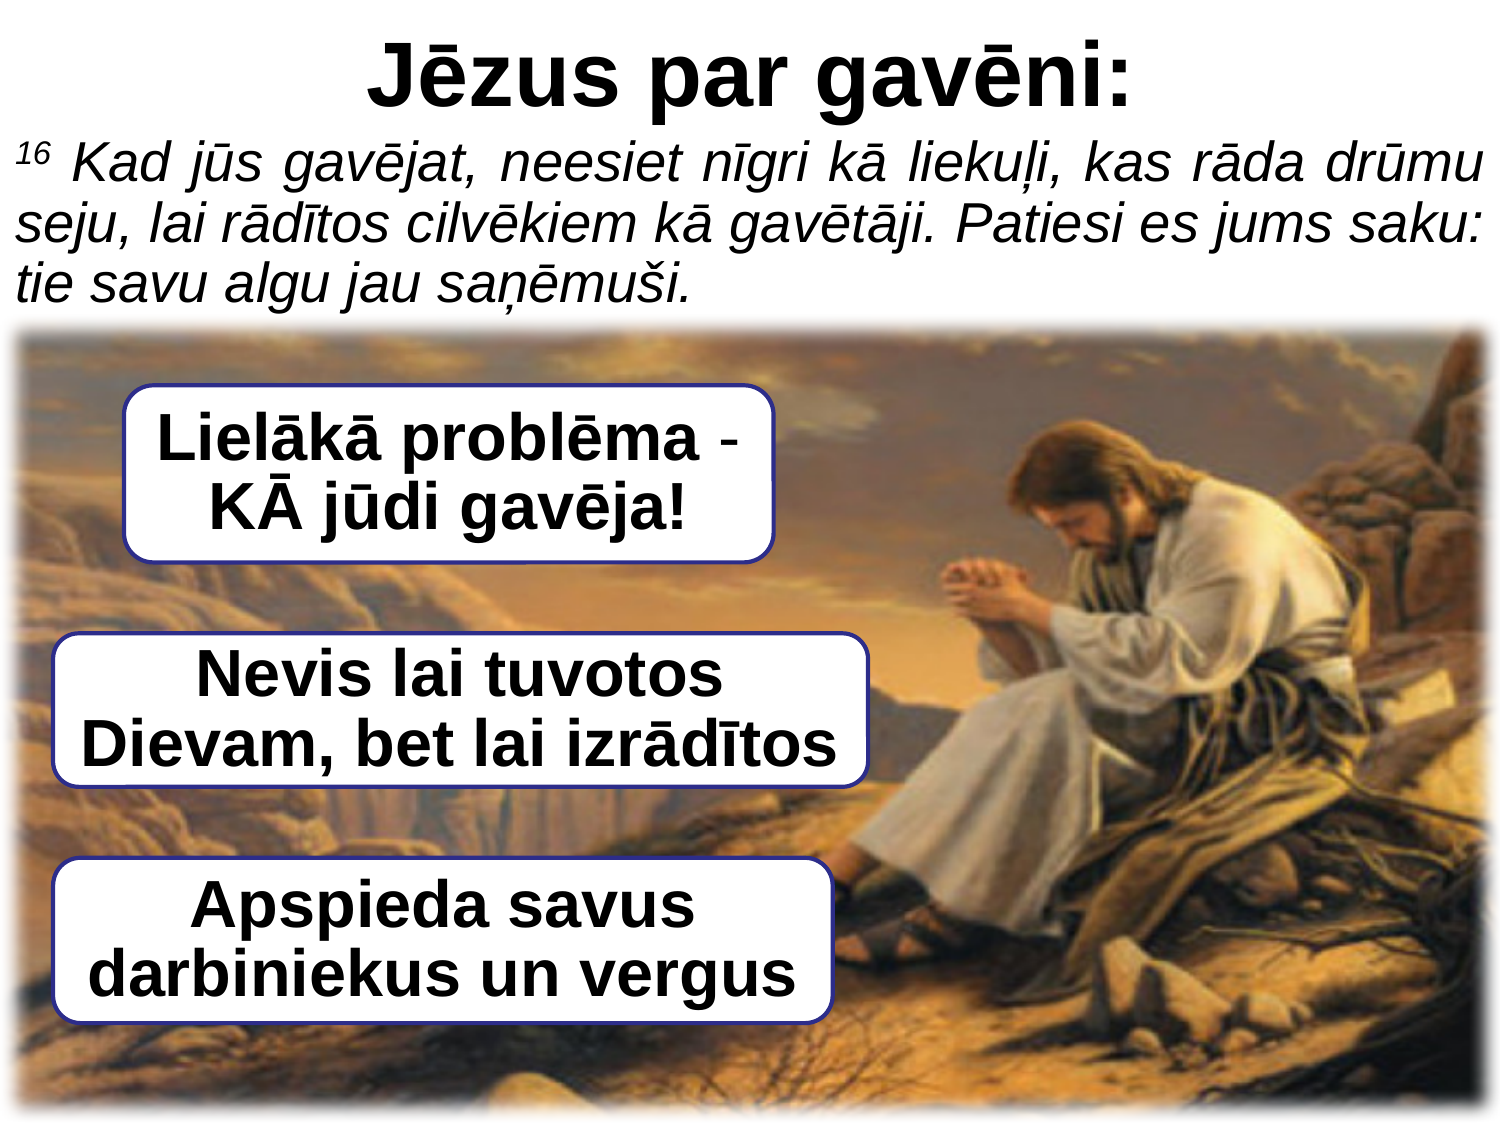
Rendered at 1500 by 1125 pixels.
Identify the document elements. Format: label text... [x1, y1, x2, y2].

list 16 Kad jūs gavējat, neesiet nīgri kā liekuļi, kas rāda drūmu seju, lai rādītos cilvēkiem kā gavētāji. Patiesi es jums saku: tie savu algu jau saņēmuši. [0, 125, 1500, 303]
title Jēzus par gavēni: [76, 0, 1428, 140]
picture [0, 314, 1500, 1125]
